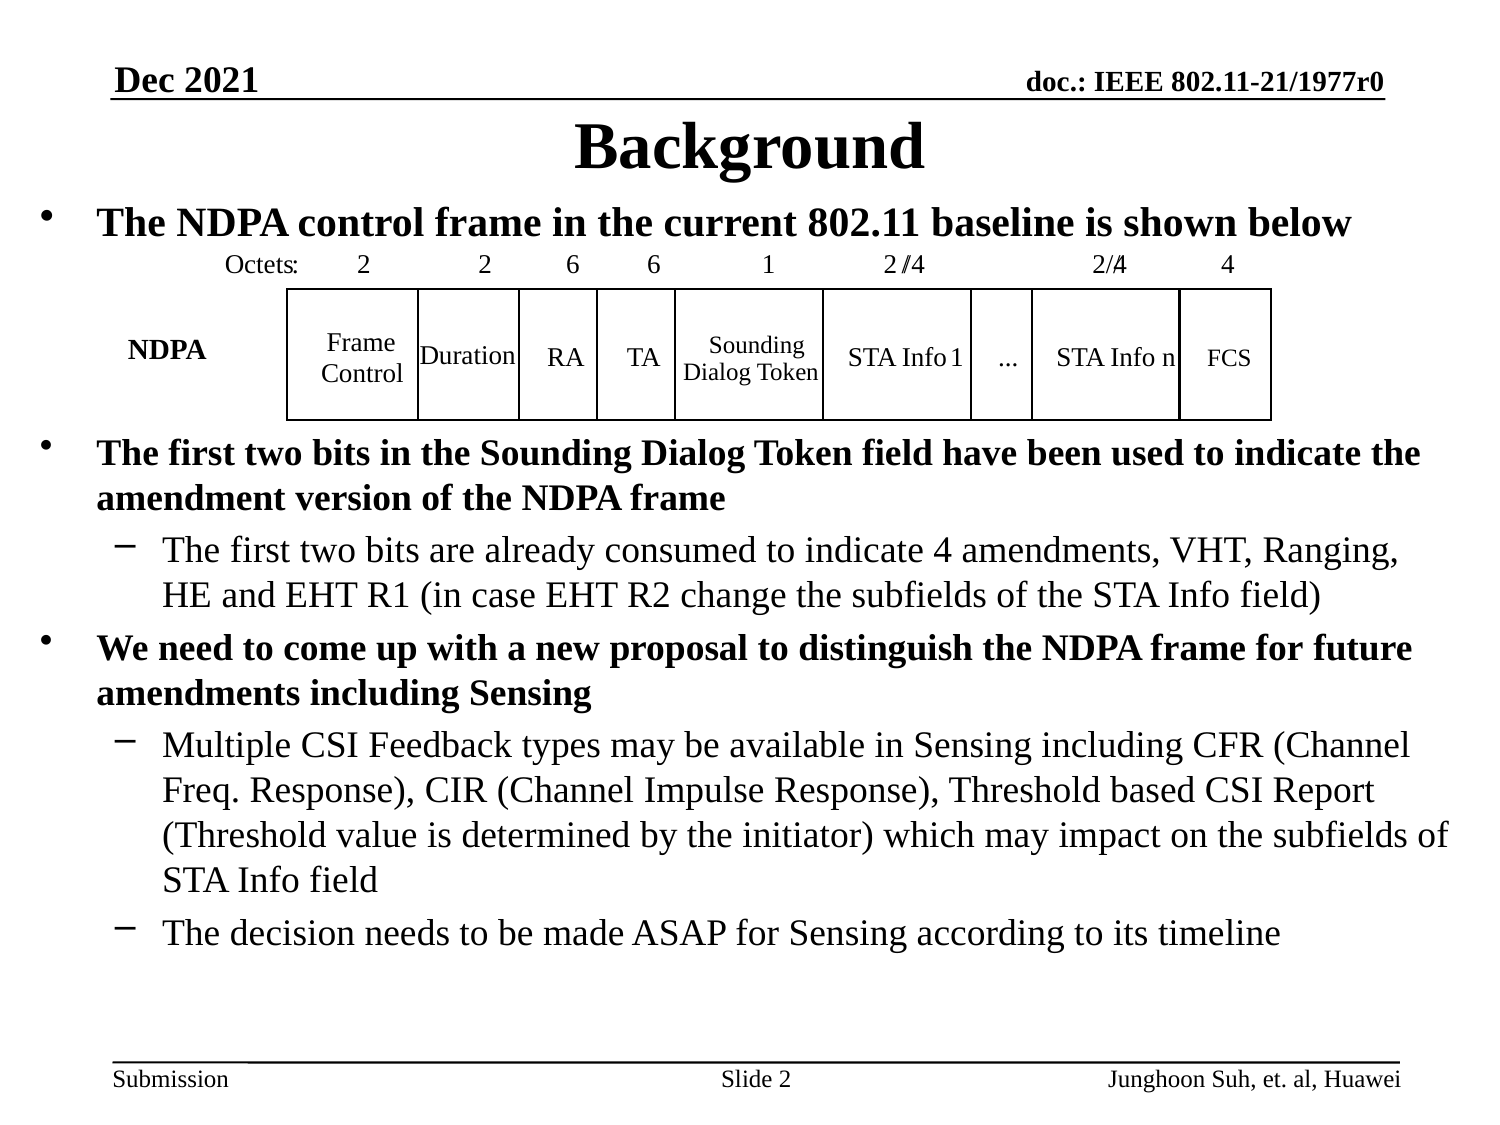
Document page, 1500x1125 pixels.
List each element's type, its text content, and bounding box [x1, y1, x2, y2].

list The NDPA control frame in the current 802.11 baseline is shown below The first two bits in the Sounding Dialog Token field have been used to indicate the amendment version of the NDPA frame The first two bits are already consumed to indicate 4 amendments, VHT, Ranging, HE and EHT R1 (in case EHT R2 change the subfields of the STA Info field) We need to come up with a new proposal to distinguish the NDPA frame for future amendments including Sensing Multiple CSI Feedback types may be available in Sensing including CFR (Channel Freq. Response), CIR (Channel Impulse Response), Threshold based CSI Report (Threshold value is determined by the initiator) which may impact on the subfields of STA Info field The decision needs to be made ASAP for Sensing according to its timeline [24, 187, 1475, 1025]
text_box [112, 237, 1284, 423]
title Background [112, 109, 1388, 175]
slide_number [114, 54, 265, 101]
slide_number Slide 2 [712, 1061, 800, 1093]
footer Junghoon Suh, et. al, Huawei [1104, 1061, 1402, 1093]
